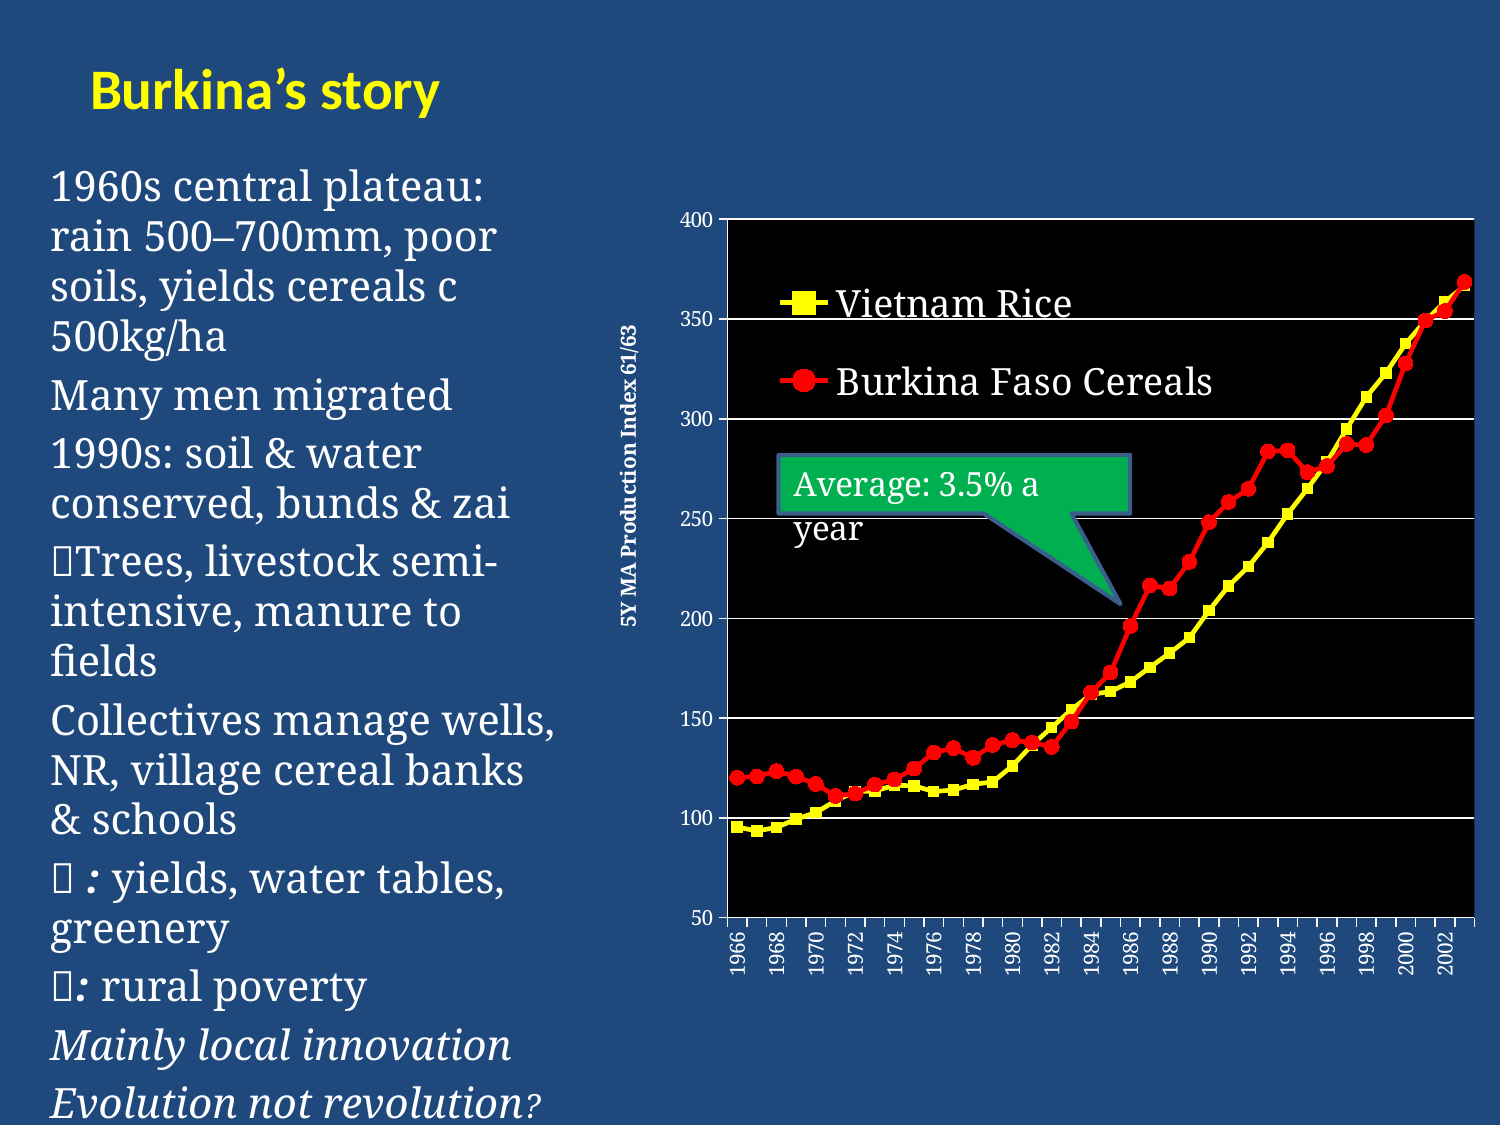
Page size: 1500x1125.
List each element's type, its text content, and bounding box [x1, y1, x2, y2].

list 1960s central plateau: rain 500–700mm, poor soils, yields cereals c 500kg/ha Many men migrated 1990s: soil & water conserved, bunds & zai Trees, livestock semi-intensive, manure to fields Collectives manage wells, NR, village cereal banks & schools  : yields, water tables, greenery : rural poverty Mainly local innovation Evolution not revolution? [34, 152, 575, 1071]
title Burkina’s story [74, 44, 569, 130]
chart [591, 147, 1500, 1112]
